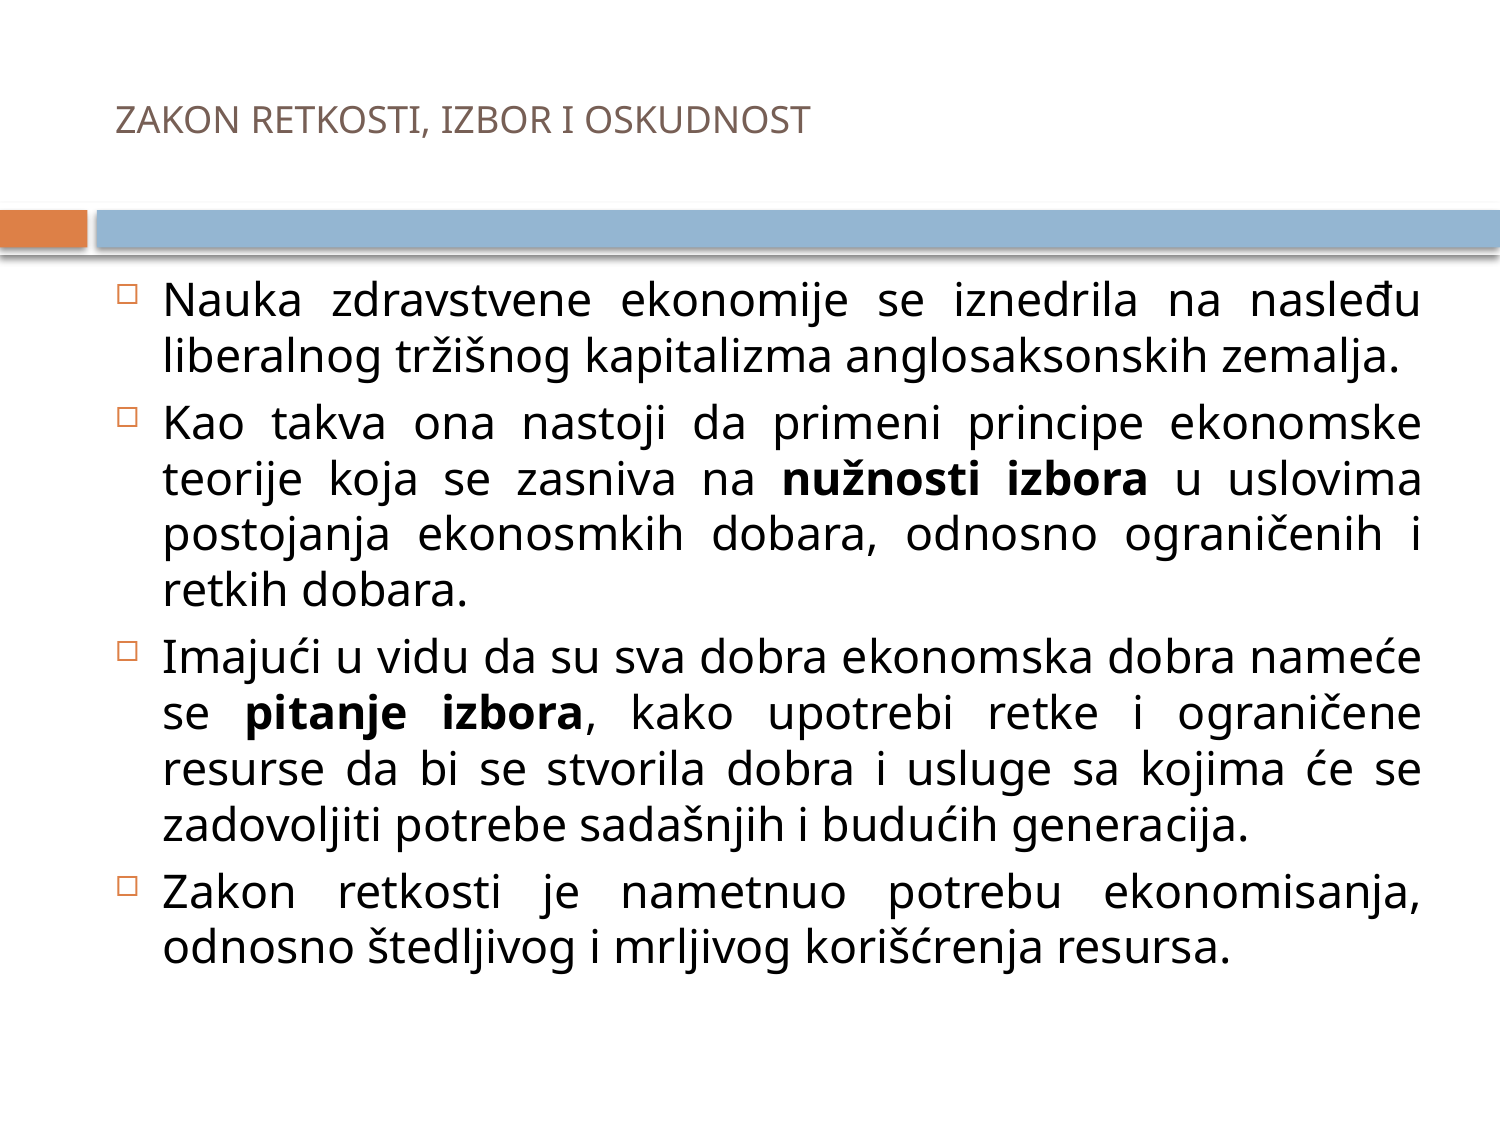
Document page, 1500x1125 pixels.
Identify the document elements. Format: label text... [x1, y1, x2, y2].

title ZAKON RETKOSTI, IZBOR I OSKUDNOST [100, 37, 1438, 200]
list Nauka zdravstvene ekonomije se iznedrila na nasleđu liberalnog tržišnog kapitalizma anglosaksonskih zemalja. Kao takva ona nastoji da primeni principe ekonomske teorije koja se zasniva na nužnosti izbora u uslovima postojanja ekonosmkih dobara, odnosno ograničenih i retkih dobara. Imajući u vidu da su sva dobra ekonomska dobra nameće se pitanje izbora, kako upotrebi retke i ograničene resurse da bi se stvorila dobra i usluge sa kojima će se zadovoljiti potrebe sadašnjih i budućih generacija. Zakon retkosti je nametnuo potrebu ekonomisanja, odnosno štedljivog i mrljivog korišćrenja resursa. [100, 262, 1438, 1000]
